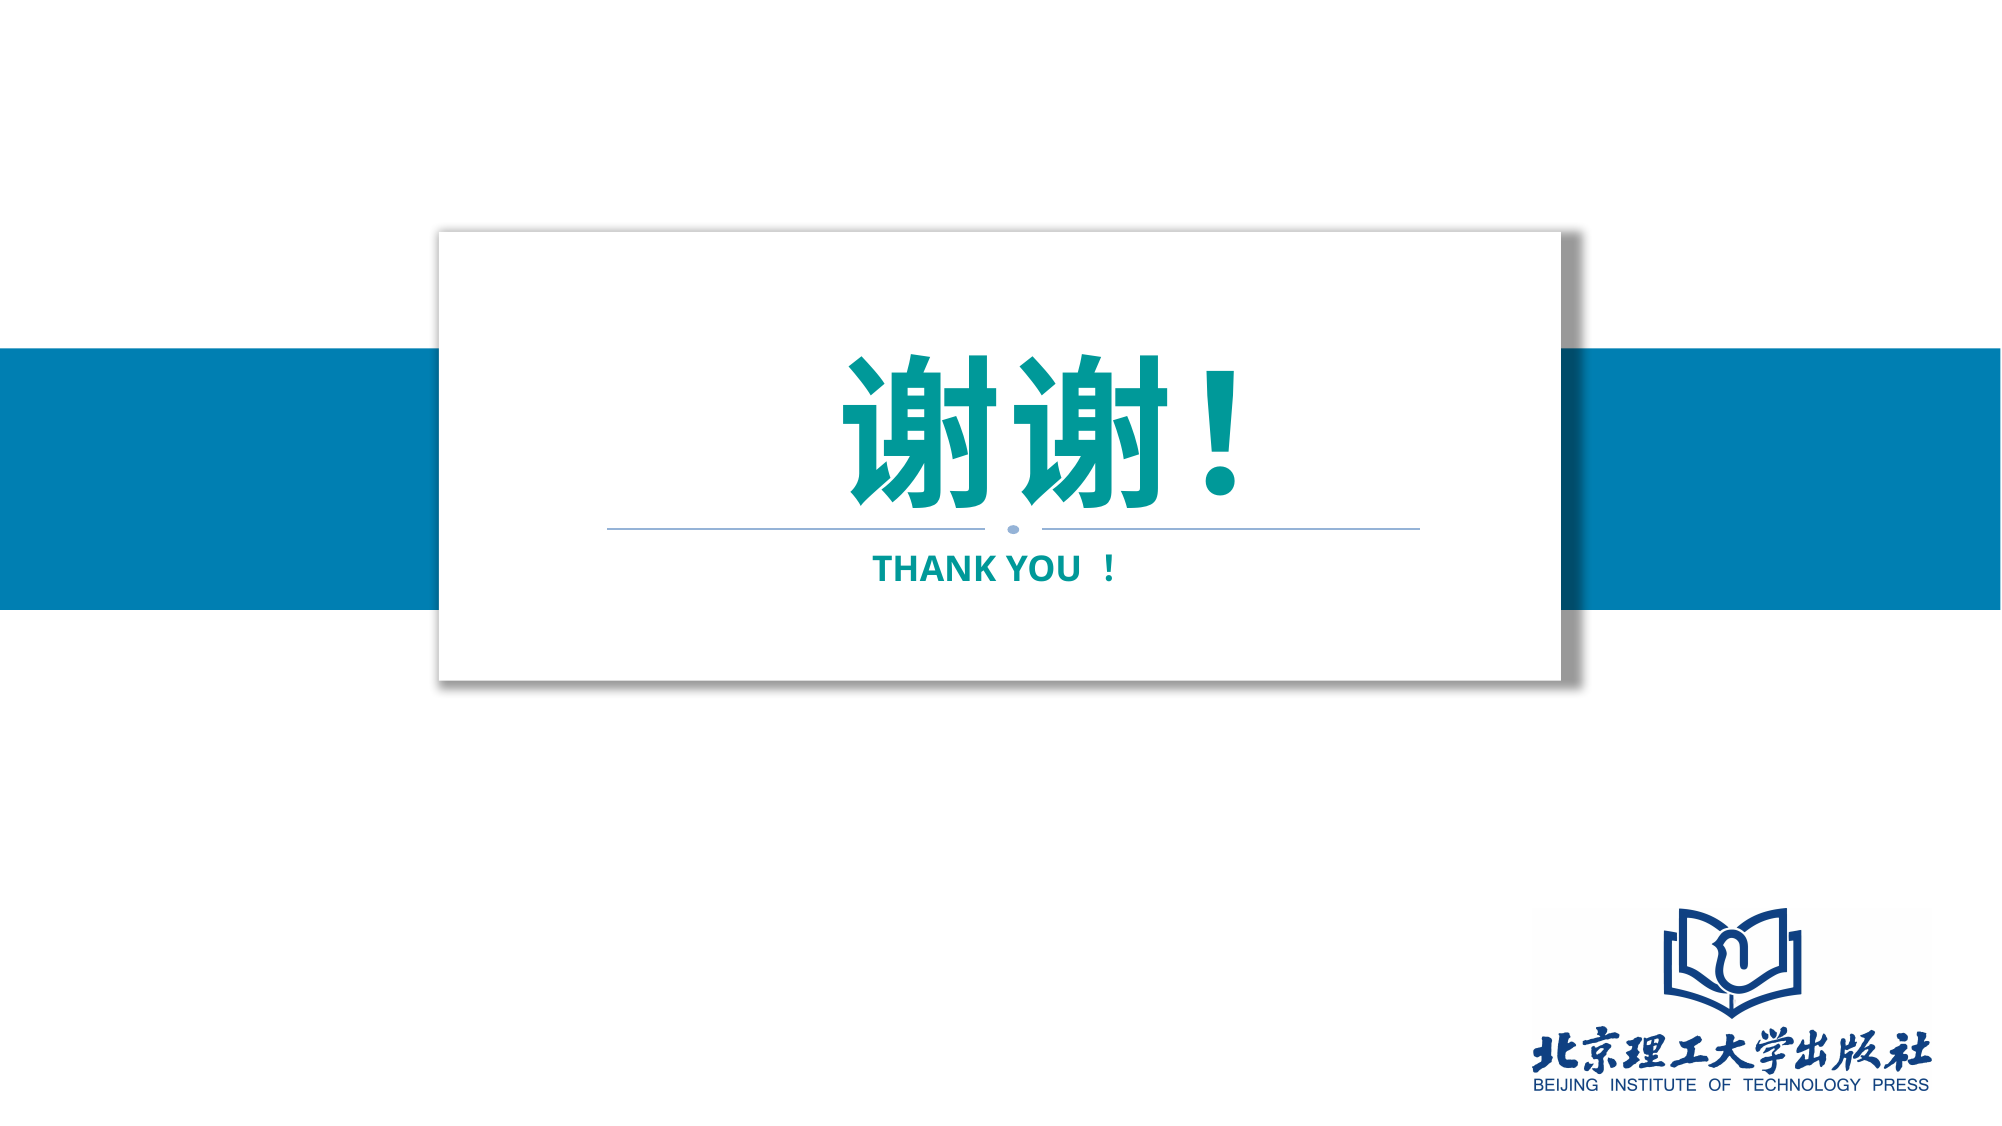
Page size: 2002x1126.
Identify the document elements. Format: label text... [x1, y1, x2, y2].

text_box [0, 348, 430, 610]
text_box THANK YOU ！ [650, 544, 1358, 590]
text_box [1592, 348, 2001, 610]
text_box 谢谢！ [772, 338, 1410, 520]
text_box [1007, 525, 1020, 535]
text_box [437, 230, 1563, 683]
picture [1532, 908, 1932, 1092]
